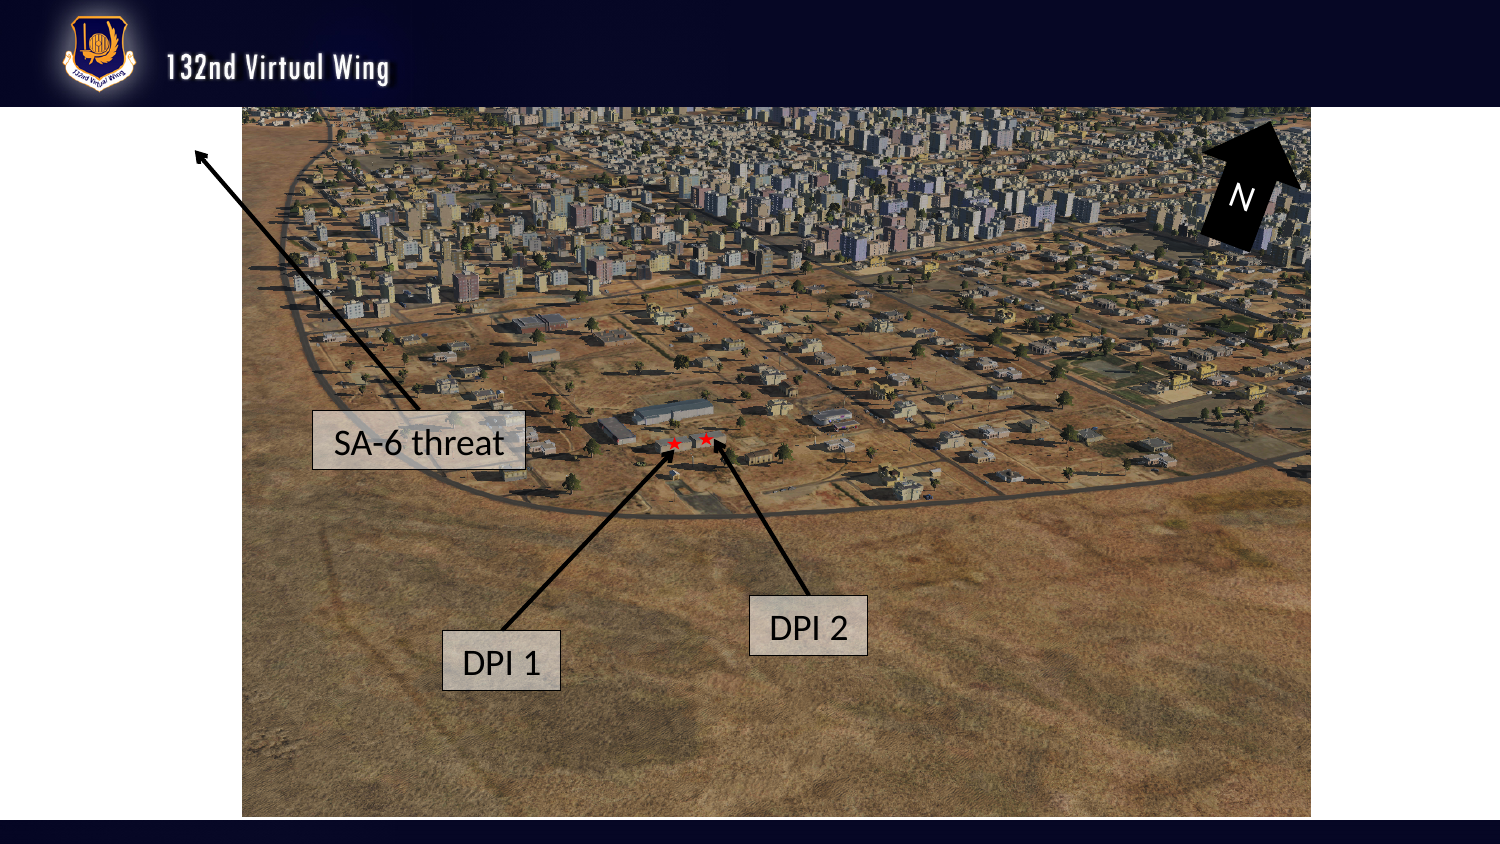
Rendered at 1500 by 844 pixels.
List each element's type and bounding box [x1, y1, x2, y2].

text_box [501, 449, 671, 632]
picture [0, 0, 1500, 817]
text_box [710, 444, 810, 596]
text_box [194, 149, 420, 411]
picture [0, 820, 1500, 844]
